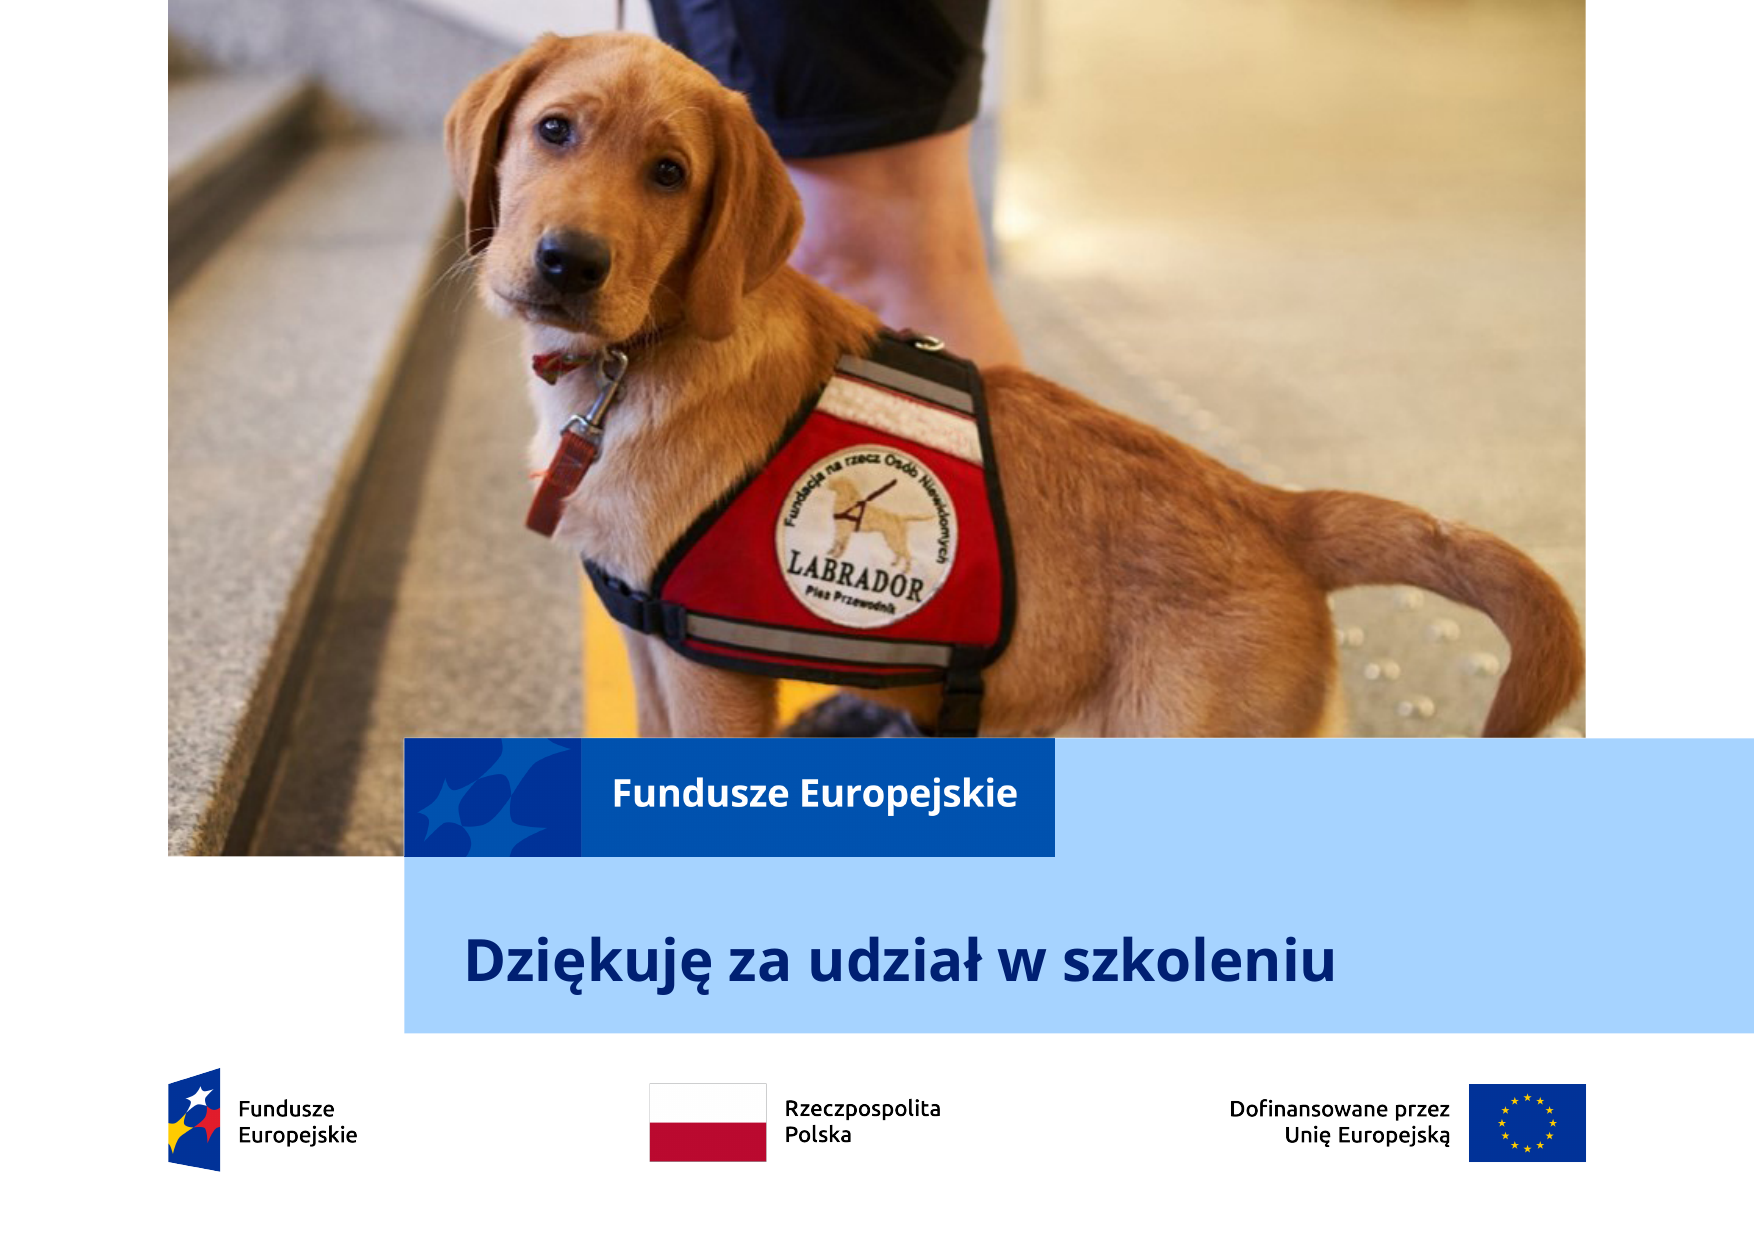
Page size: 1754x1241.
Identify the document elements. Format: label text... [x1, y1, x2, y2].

picture [1192, 1045, 1625, 1201]
picture [610, 1044, 979, 1201]
title Dziękuję za udział w szkoleniu [463, 917, 1704, 1034]
picture [168, 0, 1586, 857]
picture [129, 1045, 396, 1201]
